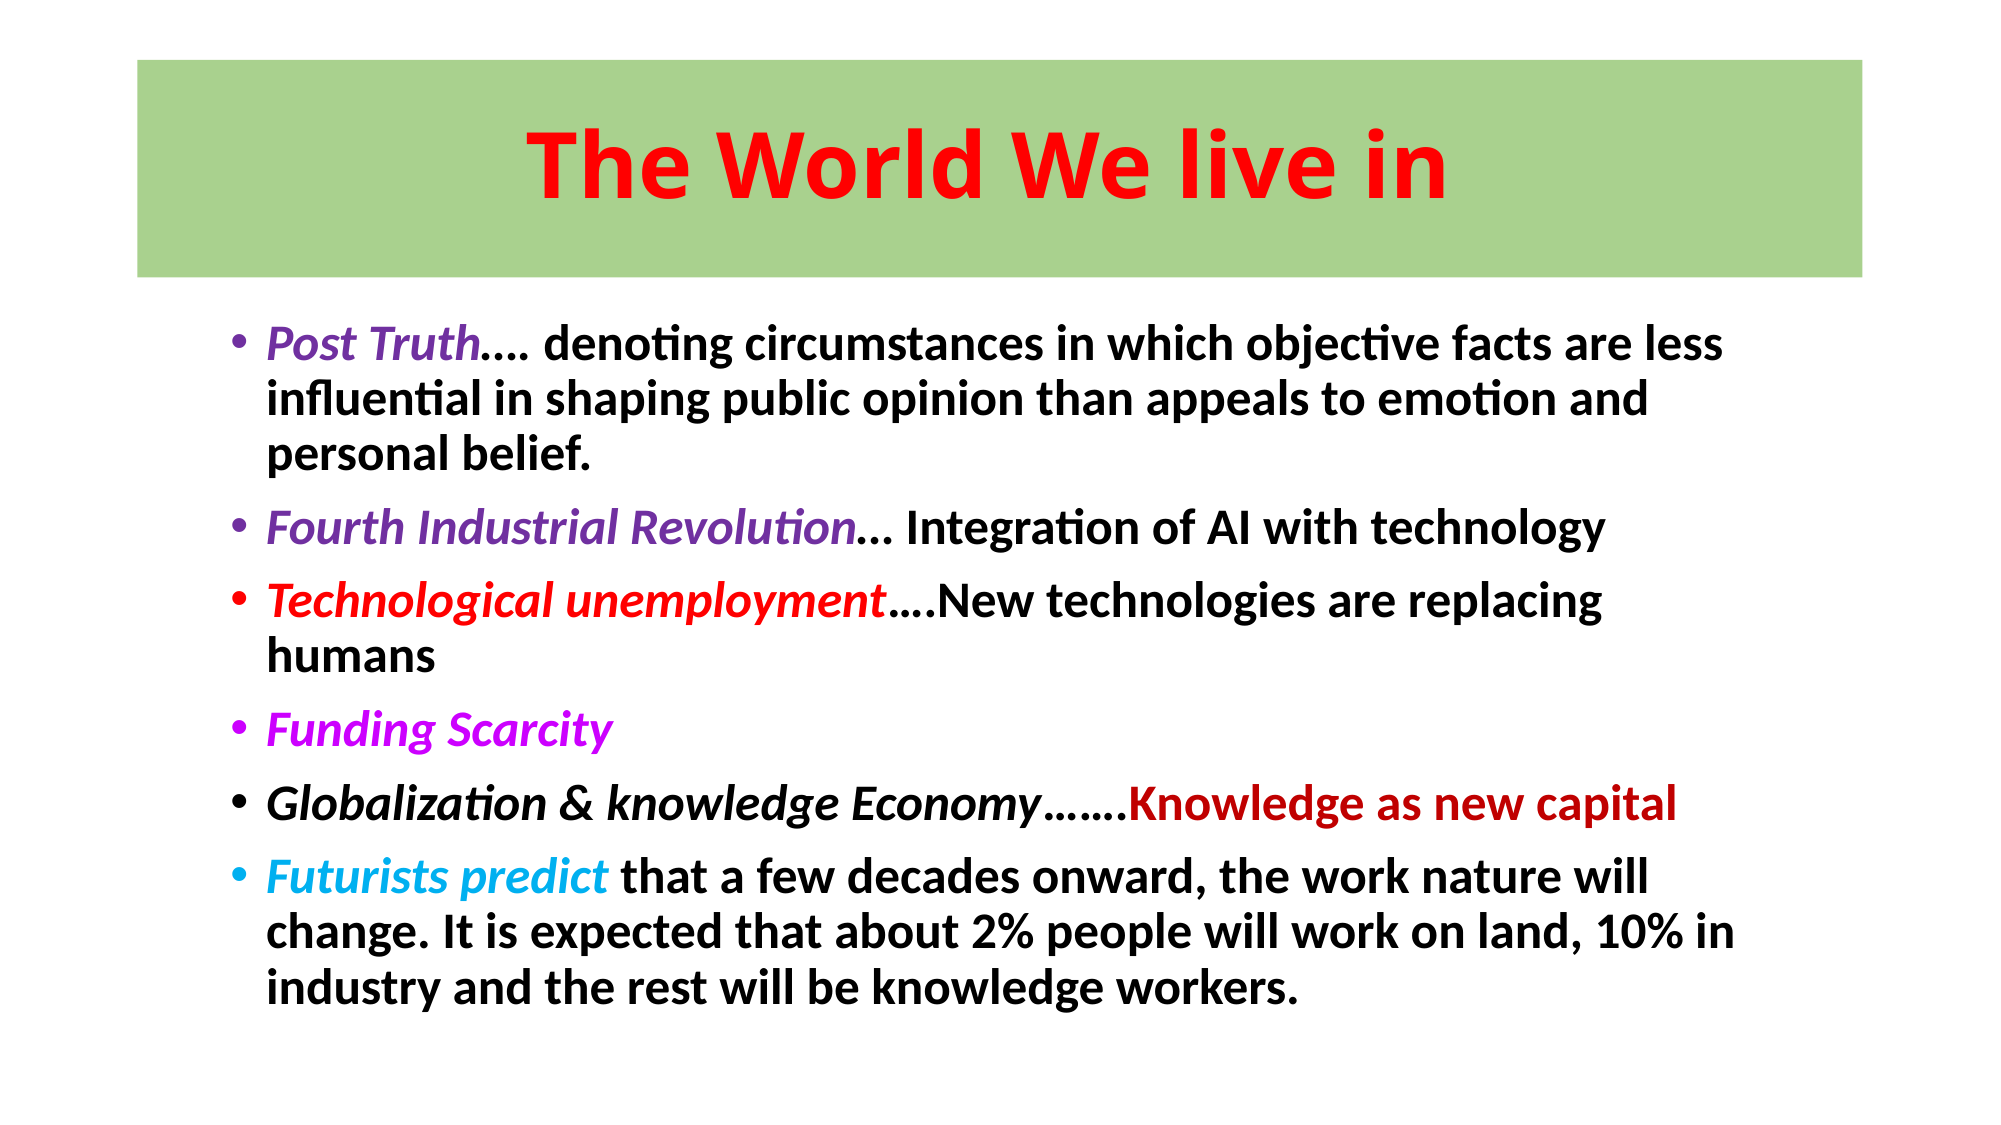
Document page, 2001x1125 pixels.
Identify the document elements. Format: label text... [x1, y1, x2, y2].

title The World We live in [137, 59, 1863, 278]
list Post Truth…. denoting circumstances in which objective facts are less influential in shaping public opinion than appeals to emotion and personal belief. Fourth Industrial Revolution… Integration of AI with technology Technological unemployment….New technologies are replacing humans Funding Scarcity Globalization & knowledge Economy…….Knowledge as new capital Futurists predict that a few decades onward, the work nature will change. It is expected that about 2% people will work on land, 10% in industry and the rest will be knowledge workers. [215, 308, 1785, 1024]
